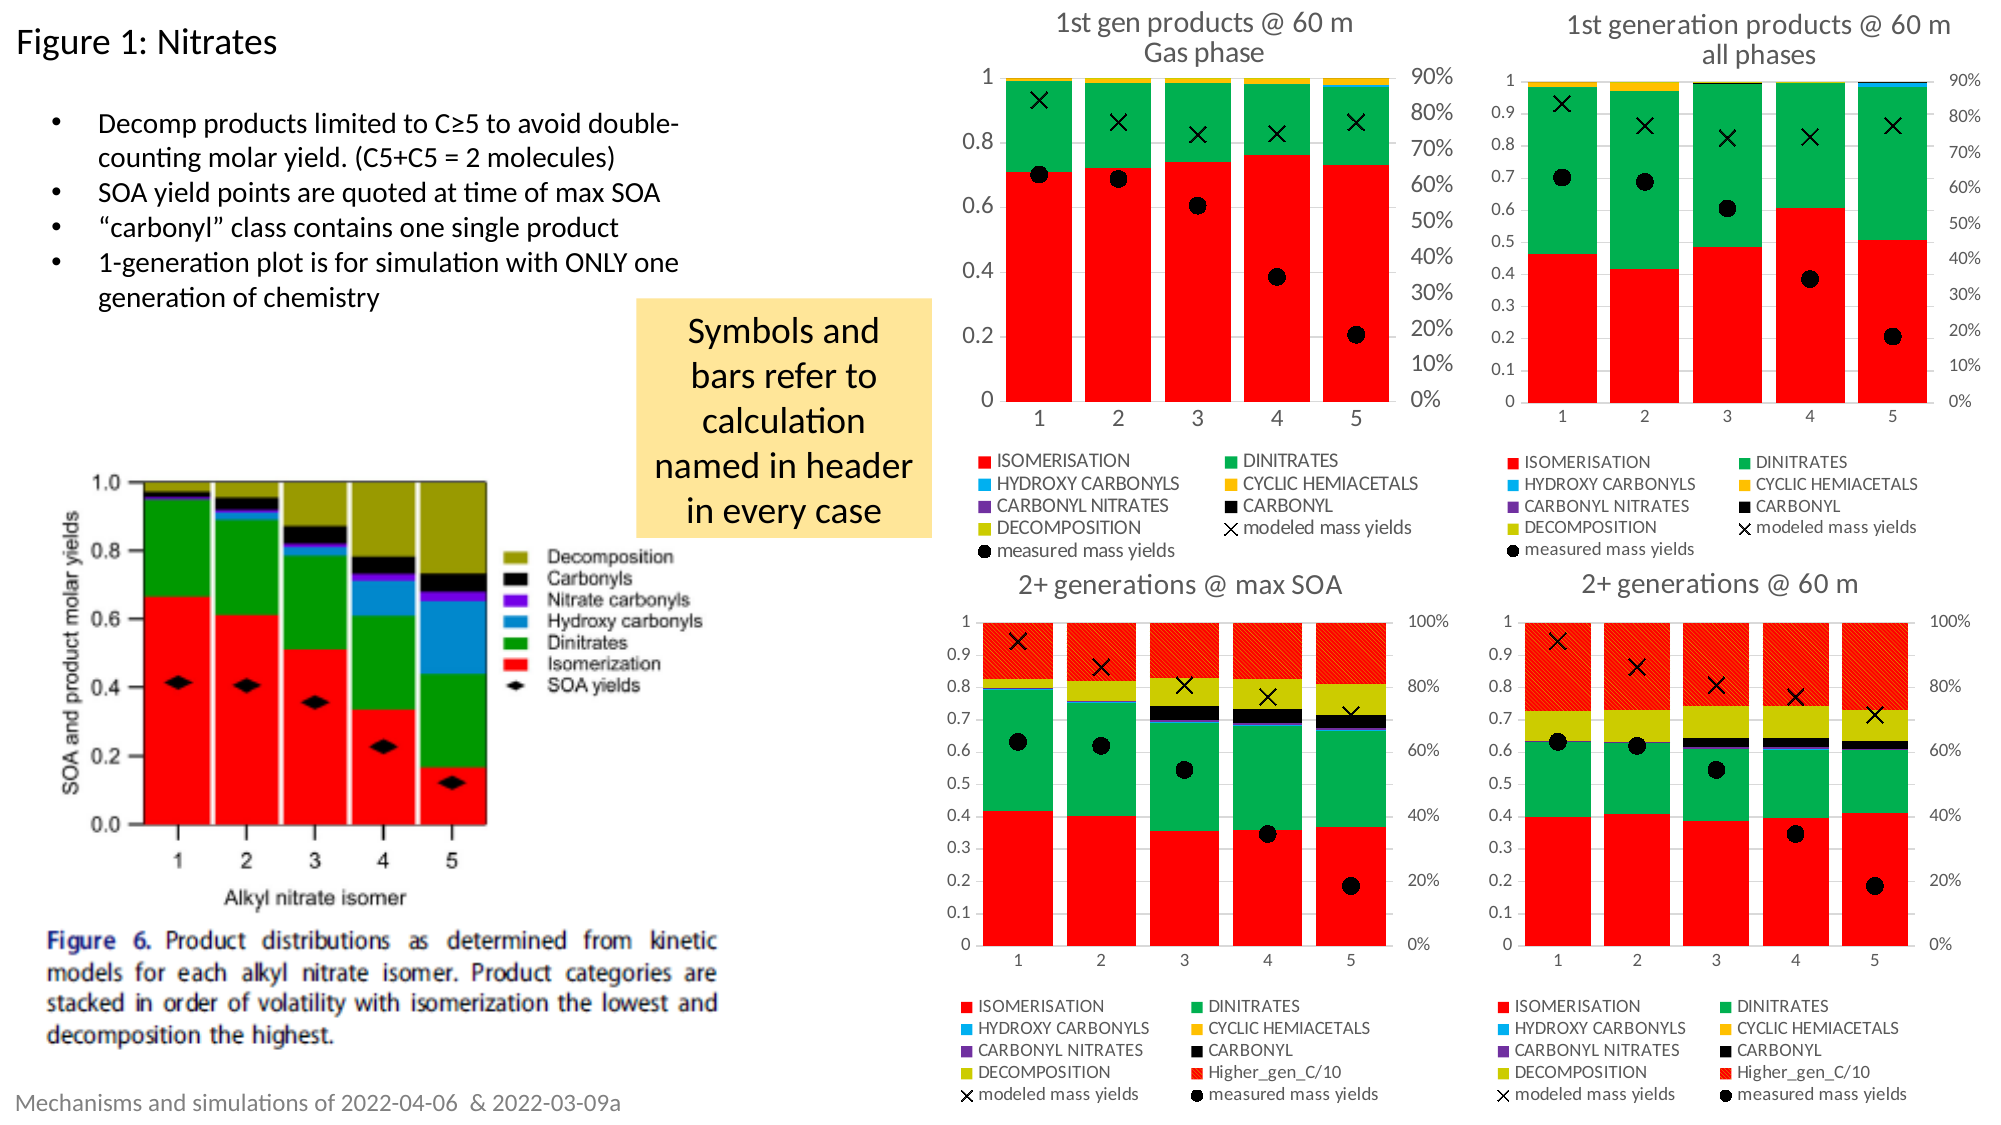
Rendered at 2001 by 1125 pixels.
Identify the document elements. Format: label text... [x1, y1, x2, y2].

chart [914, 0, 2000, 1109]
text_box Figure 1: Nitrates [0, 9, 295, 70]
text_box Decomp products limited to C≥5 to avoid double-counting molar yield. (C5+C5 = 2 molecules) SOA yield points are quoted at time of max SOA “carbonyl” class contains one single product 1-generation plot is for simulation with ONLY one generation of chemistry [36, 96, 706, 321]
text_box Symbols and bars refer to calculation named in header in every case [636, 298, 932, 538]
picture [19, 449, 743, 1056]
text_box Mechanisms and simulations of 2022-04-06 & 2022-03-09a [0, 1079, 743, 1125]
